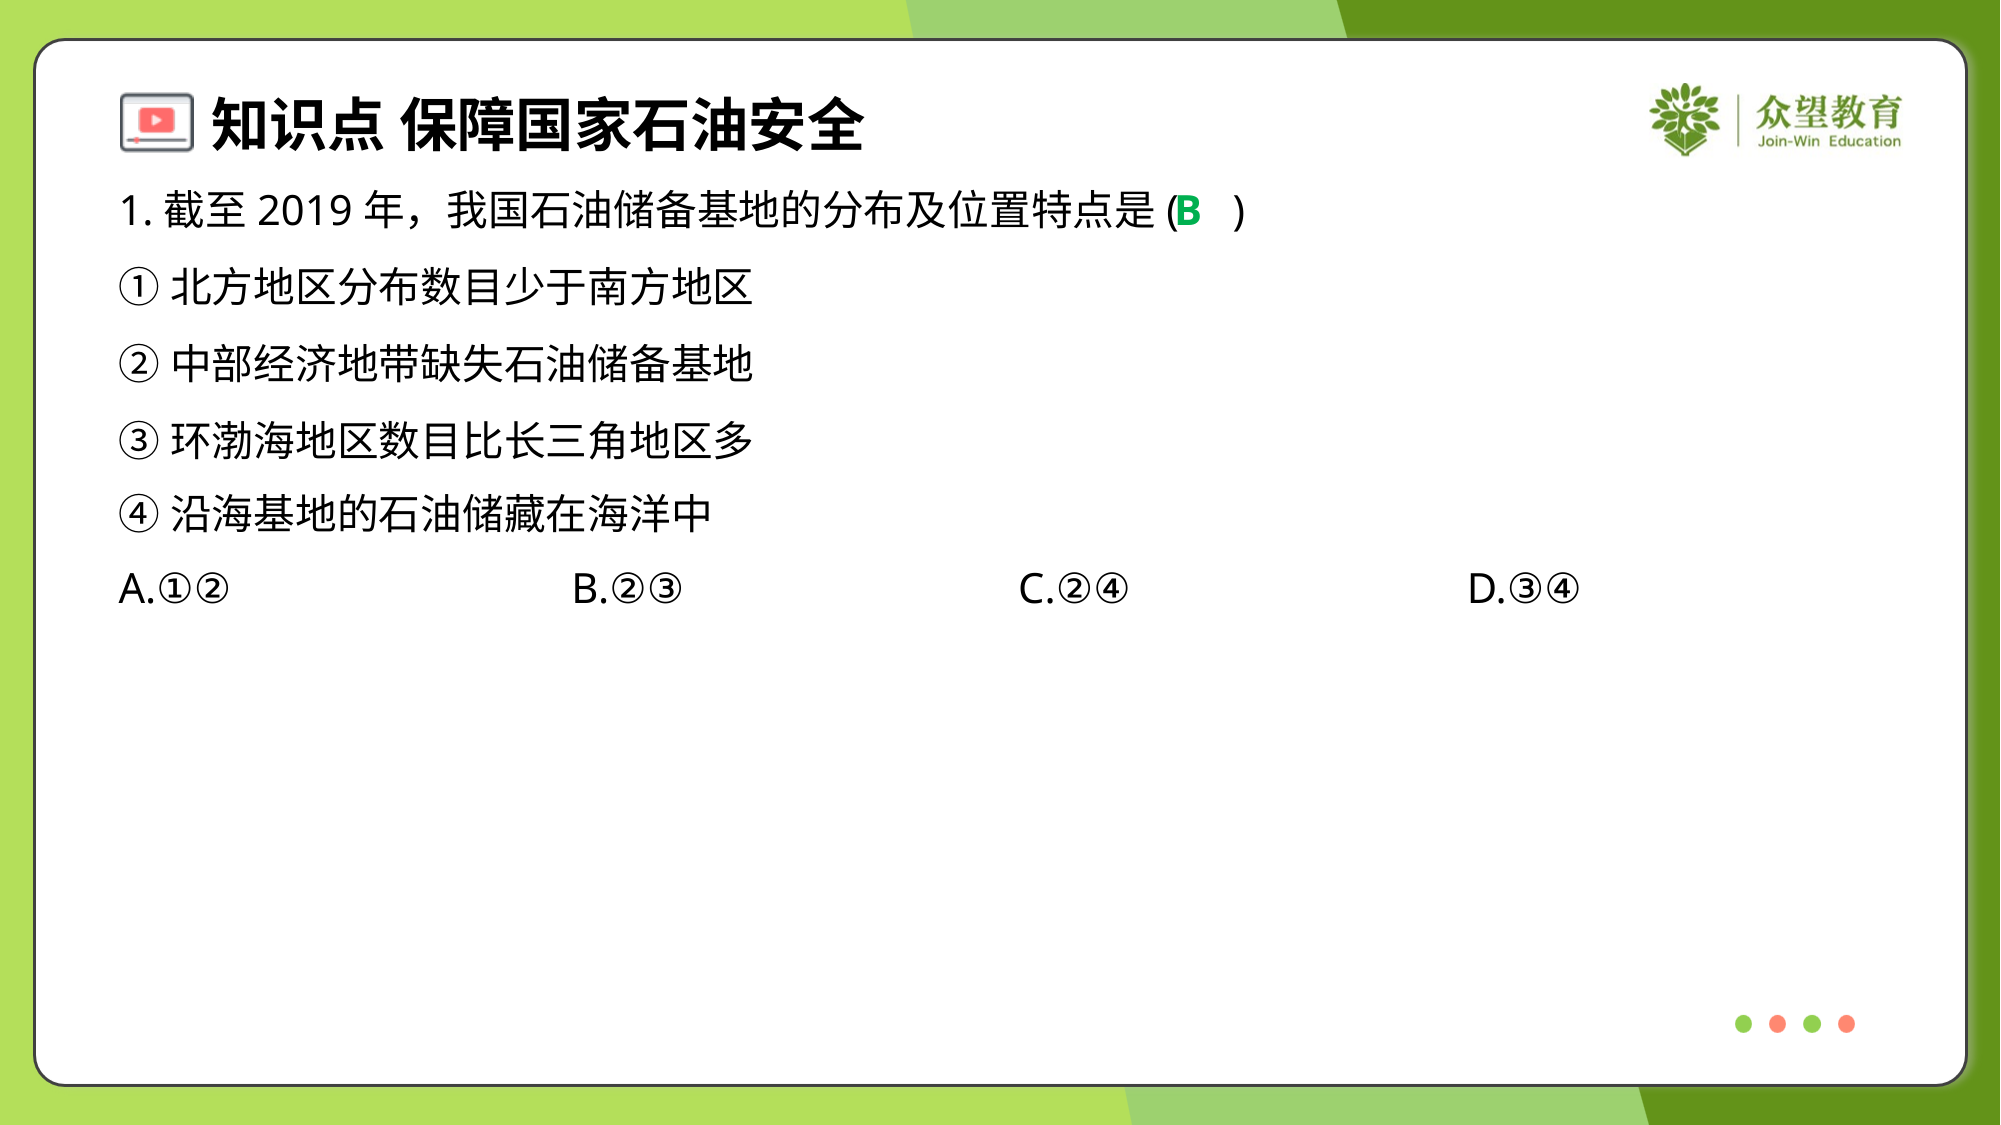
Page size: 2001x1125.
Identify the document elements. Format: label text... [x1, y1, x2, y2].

text_box A.①② B.②③ C.②④ D.③④ [118, 536, 1883, 604]
text_box 1.截至2019年，我国石油储备基地的分布及位置特点是( ) [118, 158, 1158, 226]
picture [0, 0, 2000, 1125]
text_box 1.截至2019年，我国石油储备基地的分布及位置特点是( ) [1218, 158, 1883, 226]
text_box B [1158, 158, 1218, 226]
text_box ①北方地区分布数目少于南方地区 ②中部经济地带缺失石油储备基地 ③环渤海地区数目比长三角地区多 ④沿海基地的石油储藏在海洋中 [118, 235, 1883, 531]
